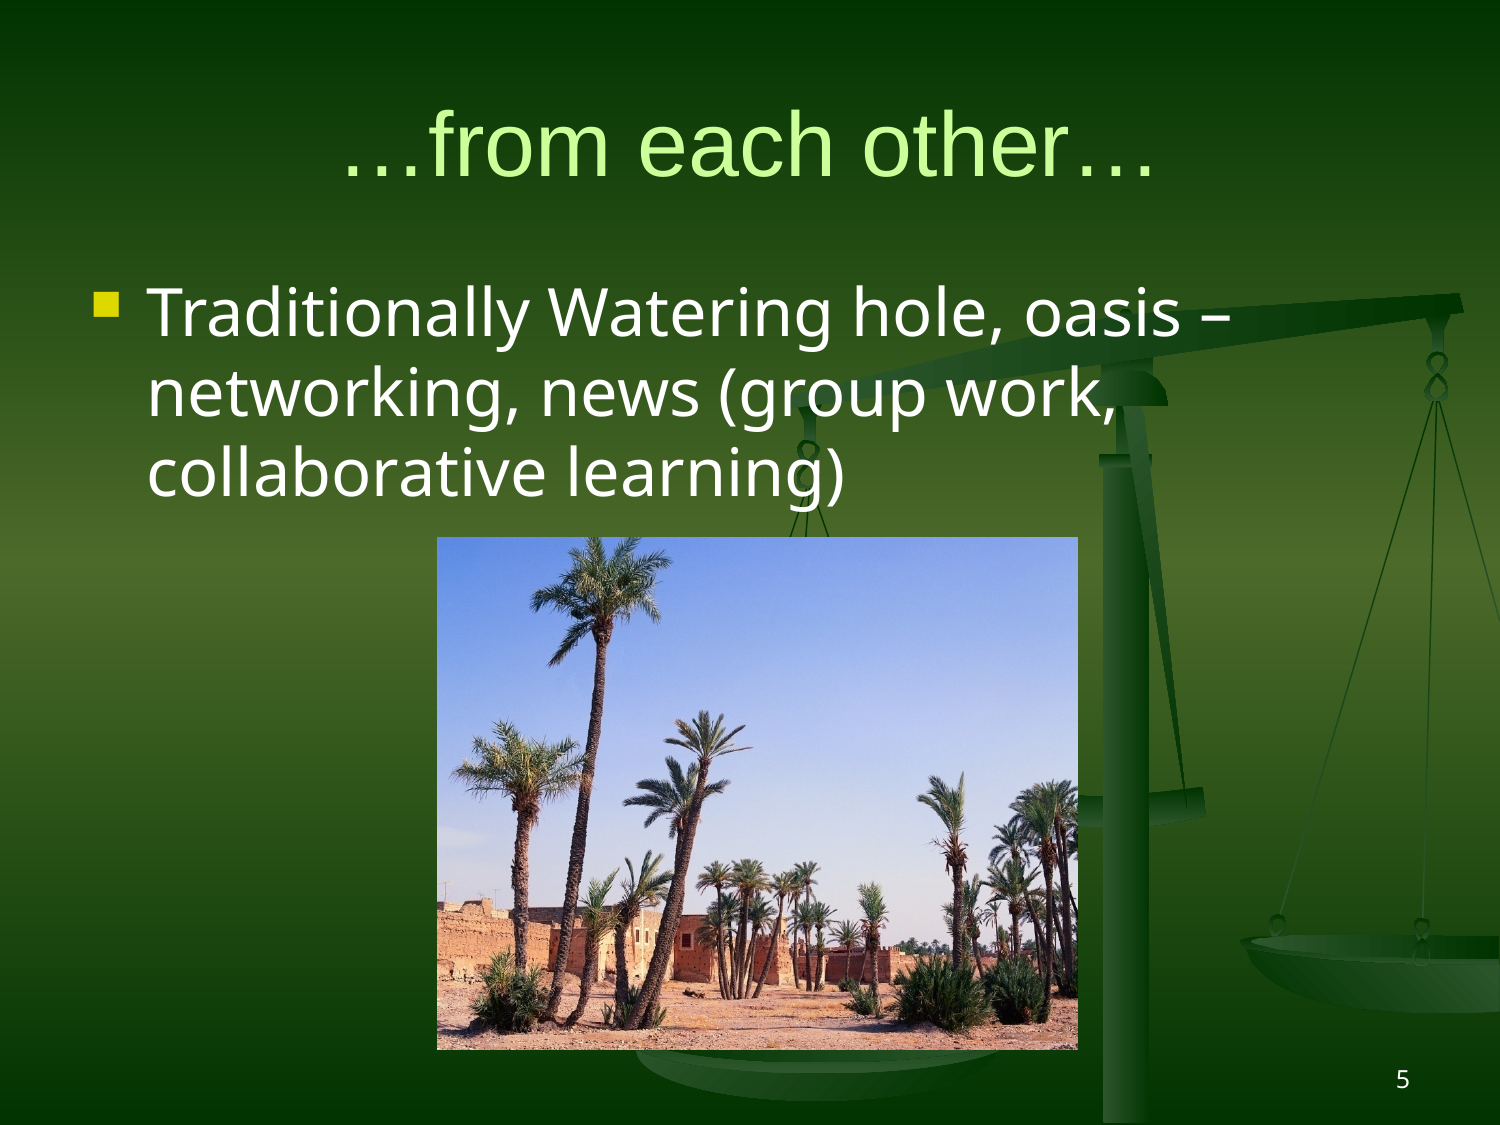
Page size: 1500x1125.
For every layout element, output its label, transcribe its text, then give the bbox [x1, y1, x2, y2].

list Traditionally Watering hole, oasis – networking, news (group work, collaborative learning) [74, 262, 1426, 1006]
slide_number 5 [1074, 1029, 1426, 1106]
picture [437, 537, 1078, 1050]
title …from each other… [74, 45, 1426, 234]
